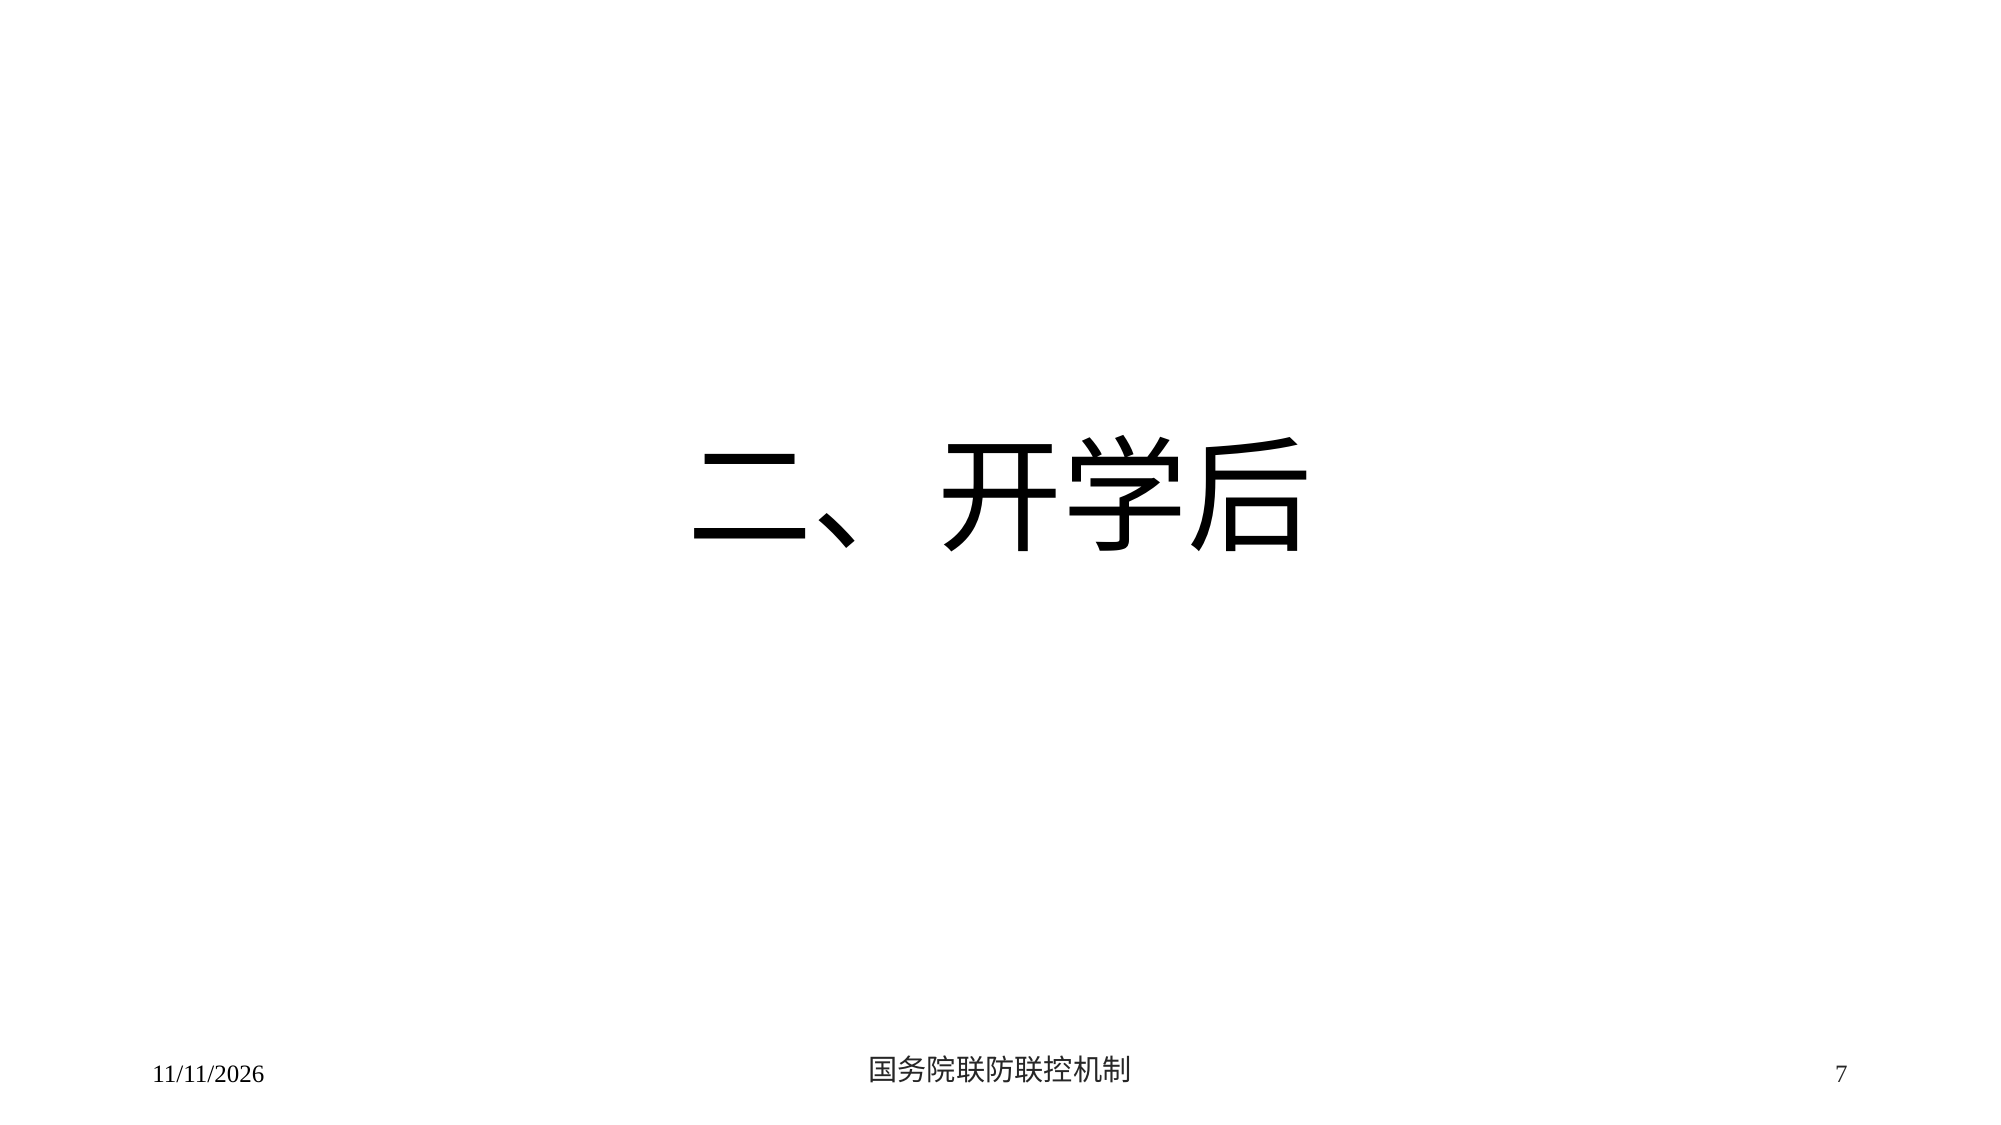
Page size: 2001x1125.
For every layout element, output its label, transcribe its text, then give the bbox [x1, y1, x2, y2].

footer 国务院联防联控机制 [662, 1042, 1338, 1103]
slide_number 7 [1412, 1042, 1863, 1103]
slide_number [137, 1042, 588, 1103]
title 二、开学后 [249, 184, 1750, 576]
